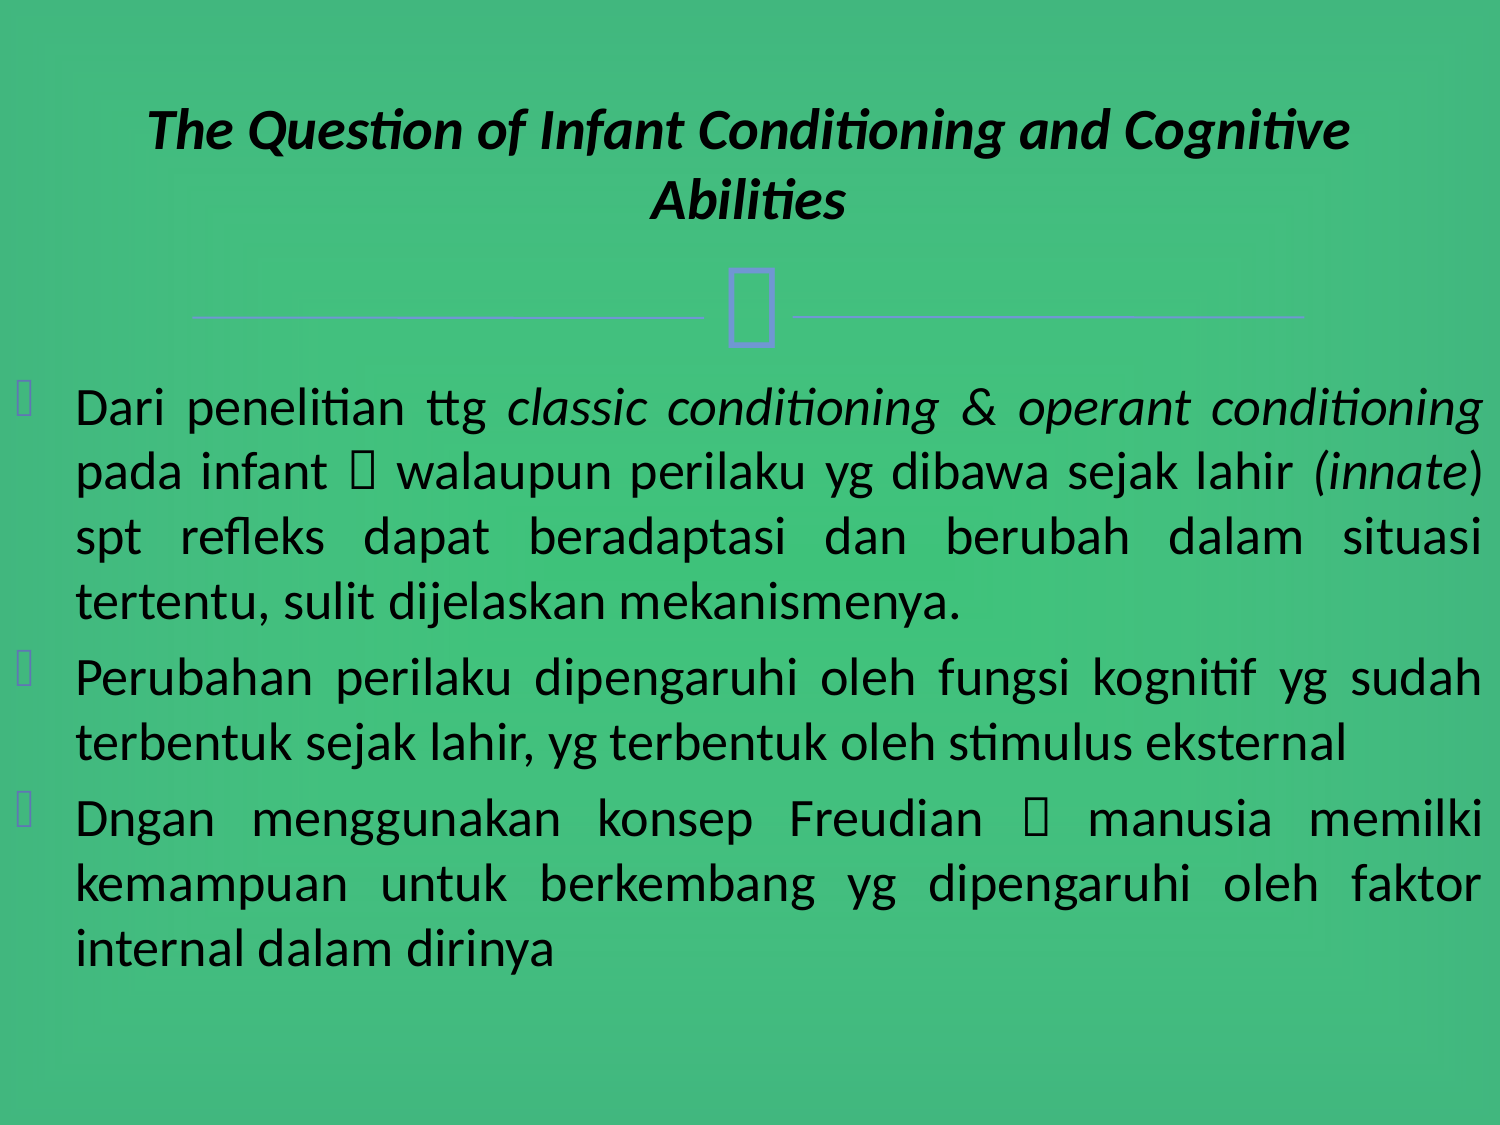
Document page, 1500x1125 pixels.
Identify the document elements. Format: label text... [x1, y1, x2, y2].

title The Question of Infant Conditioning and Cognitive Abilities [112, 75, 1386, 248]
list Dari penelitian ttg classic conditioning & operant conditioning pada infant  walaupun perilaku yg dibawa sejak lahir (innate) spt refleks dapat beradaptasi dan berubah dalam situasi tertentu, sulit dijelaskan mekanismenya. Perubahan perilaku dipengaruhi oleh fungsi kognitif yg sudah terbentuk sejak lahir, yg terbentuk oleh stimulus eksternal Dngan menggunakan konsep Freudian  manusia memilki kemampuan untuk berkembang yg dipengaruhi oleh faktor internal dalam dirinya [0, 287, 1500, 1100]
